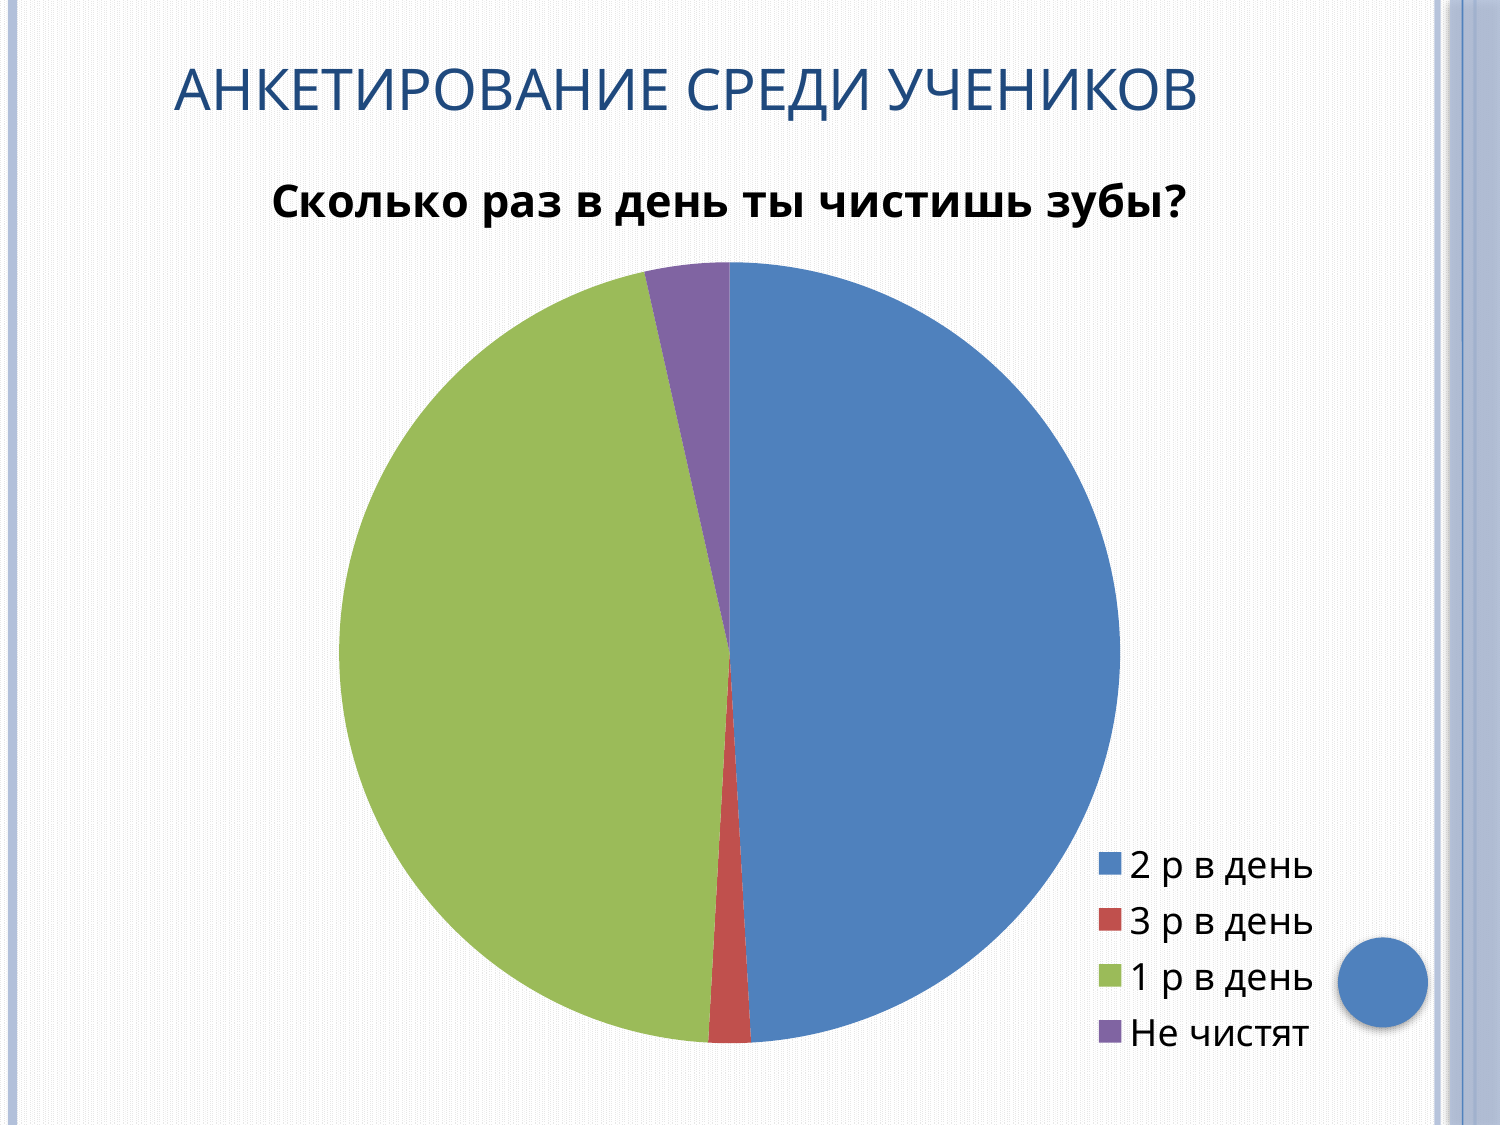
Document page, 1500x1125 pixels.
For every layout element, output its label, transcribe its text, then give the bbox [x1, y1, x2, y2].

chart [116, 128, 1343, 1063]
title Анкетирование среди учеников [75, 45, 1300, 129]
